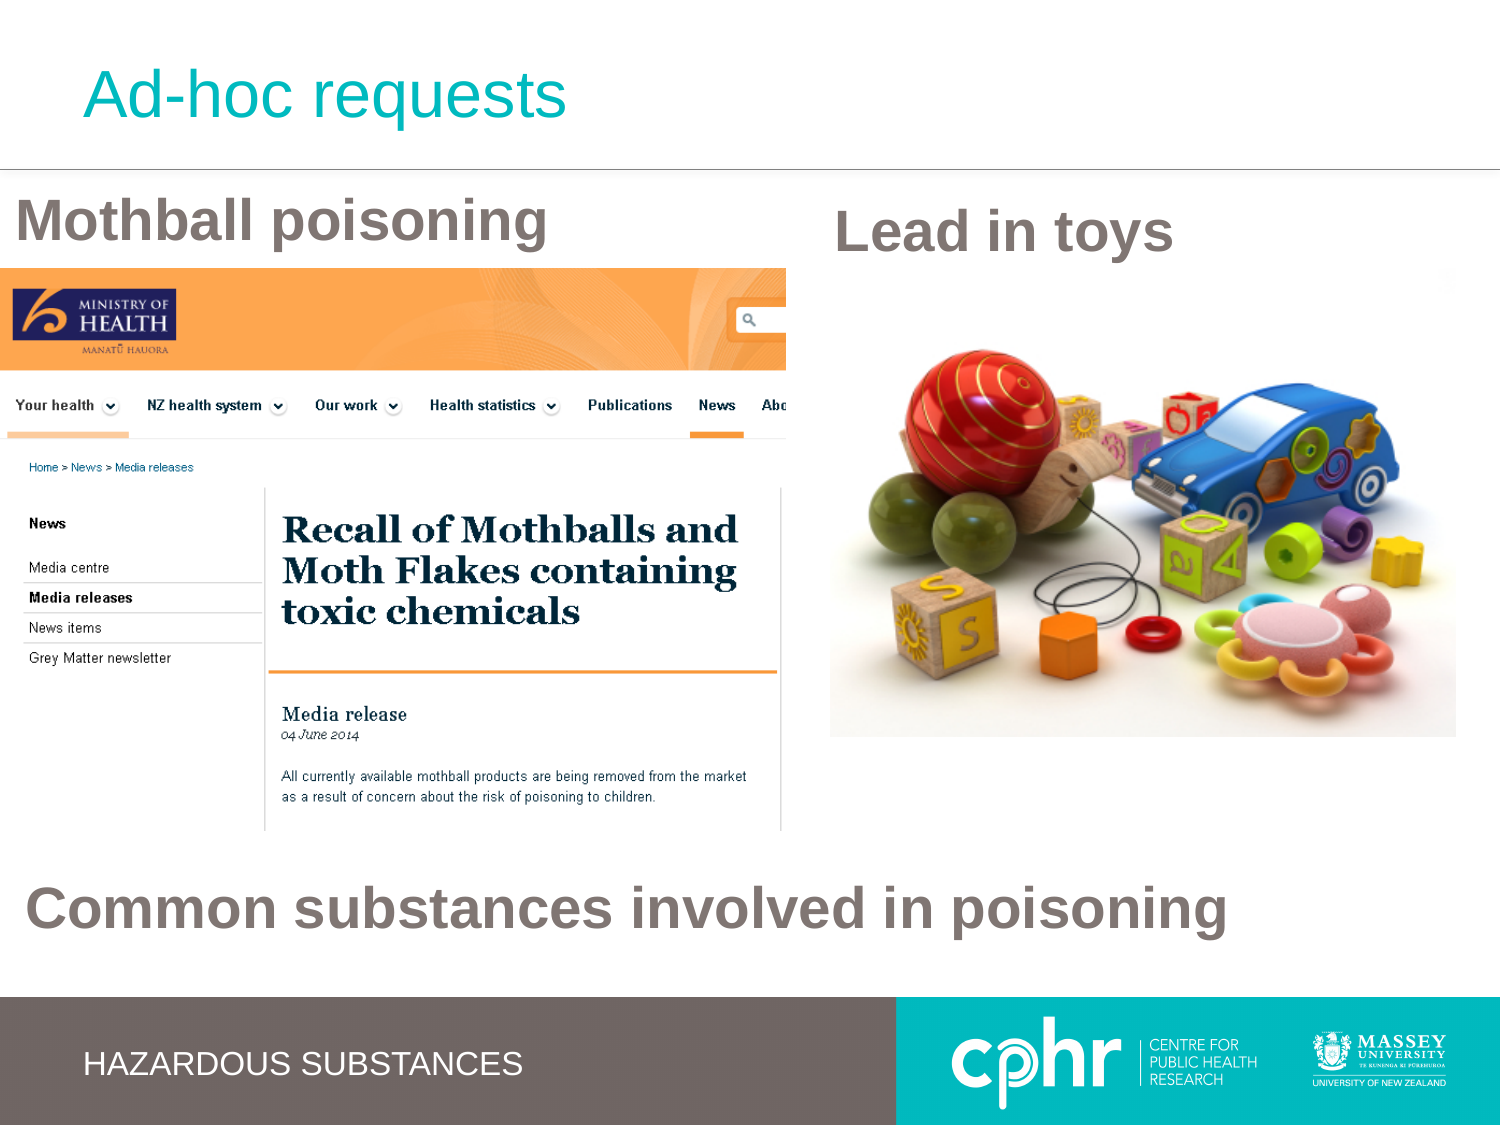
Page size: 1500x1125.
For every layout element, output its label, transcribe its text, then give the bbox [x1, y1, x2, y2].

list Mothball poisoning [0, 175, 687, 266]
list Hazardous substances [68, 1035, 854, 1114]
list Common substances involved in poisoning [10, 862, 1448, 974]
list Lead in toys [820, 185, 1426, 294]
picture [0, 997, 1500, 1125]
title Ad-hoc requests [68, 43, 1360, 162]
picture [0, 267, 787, 831]
picture [830, 267, 1456, 738]
